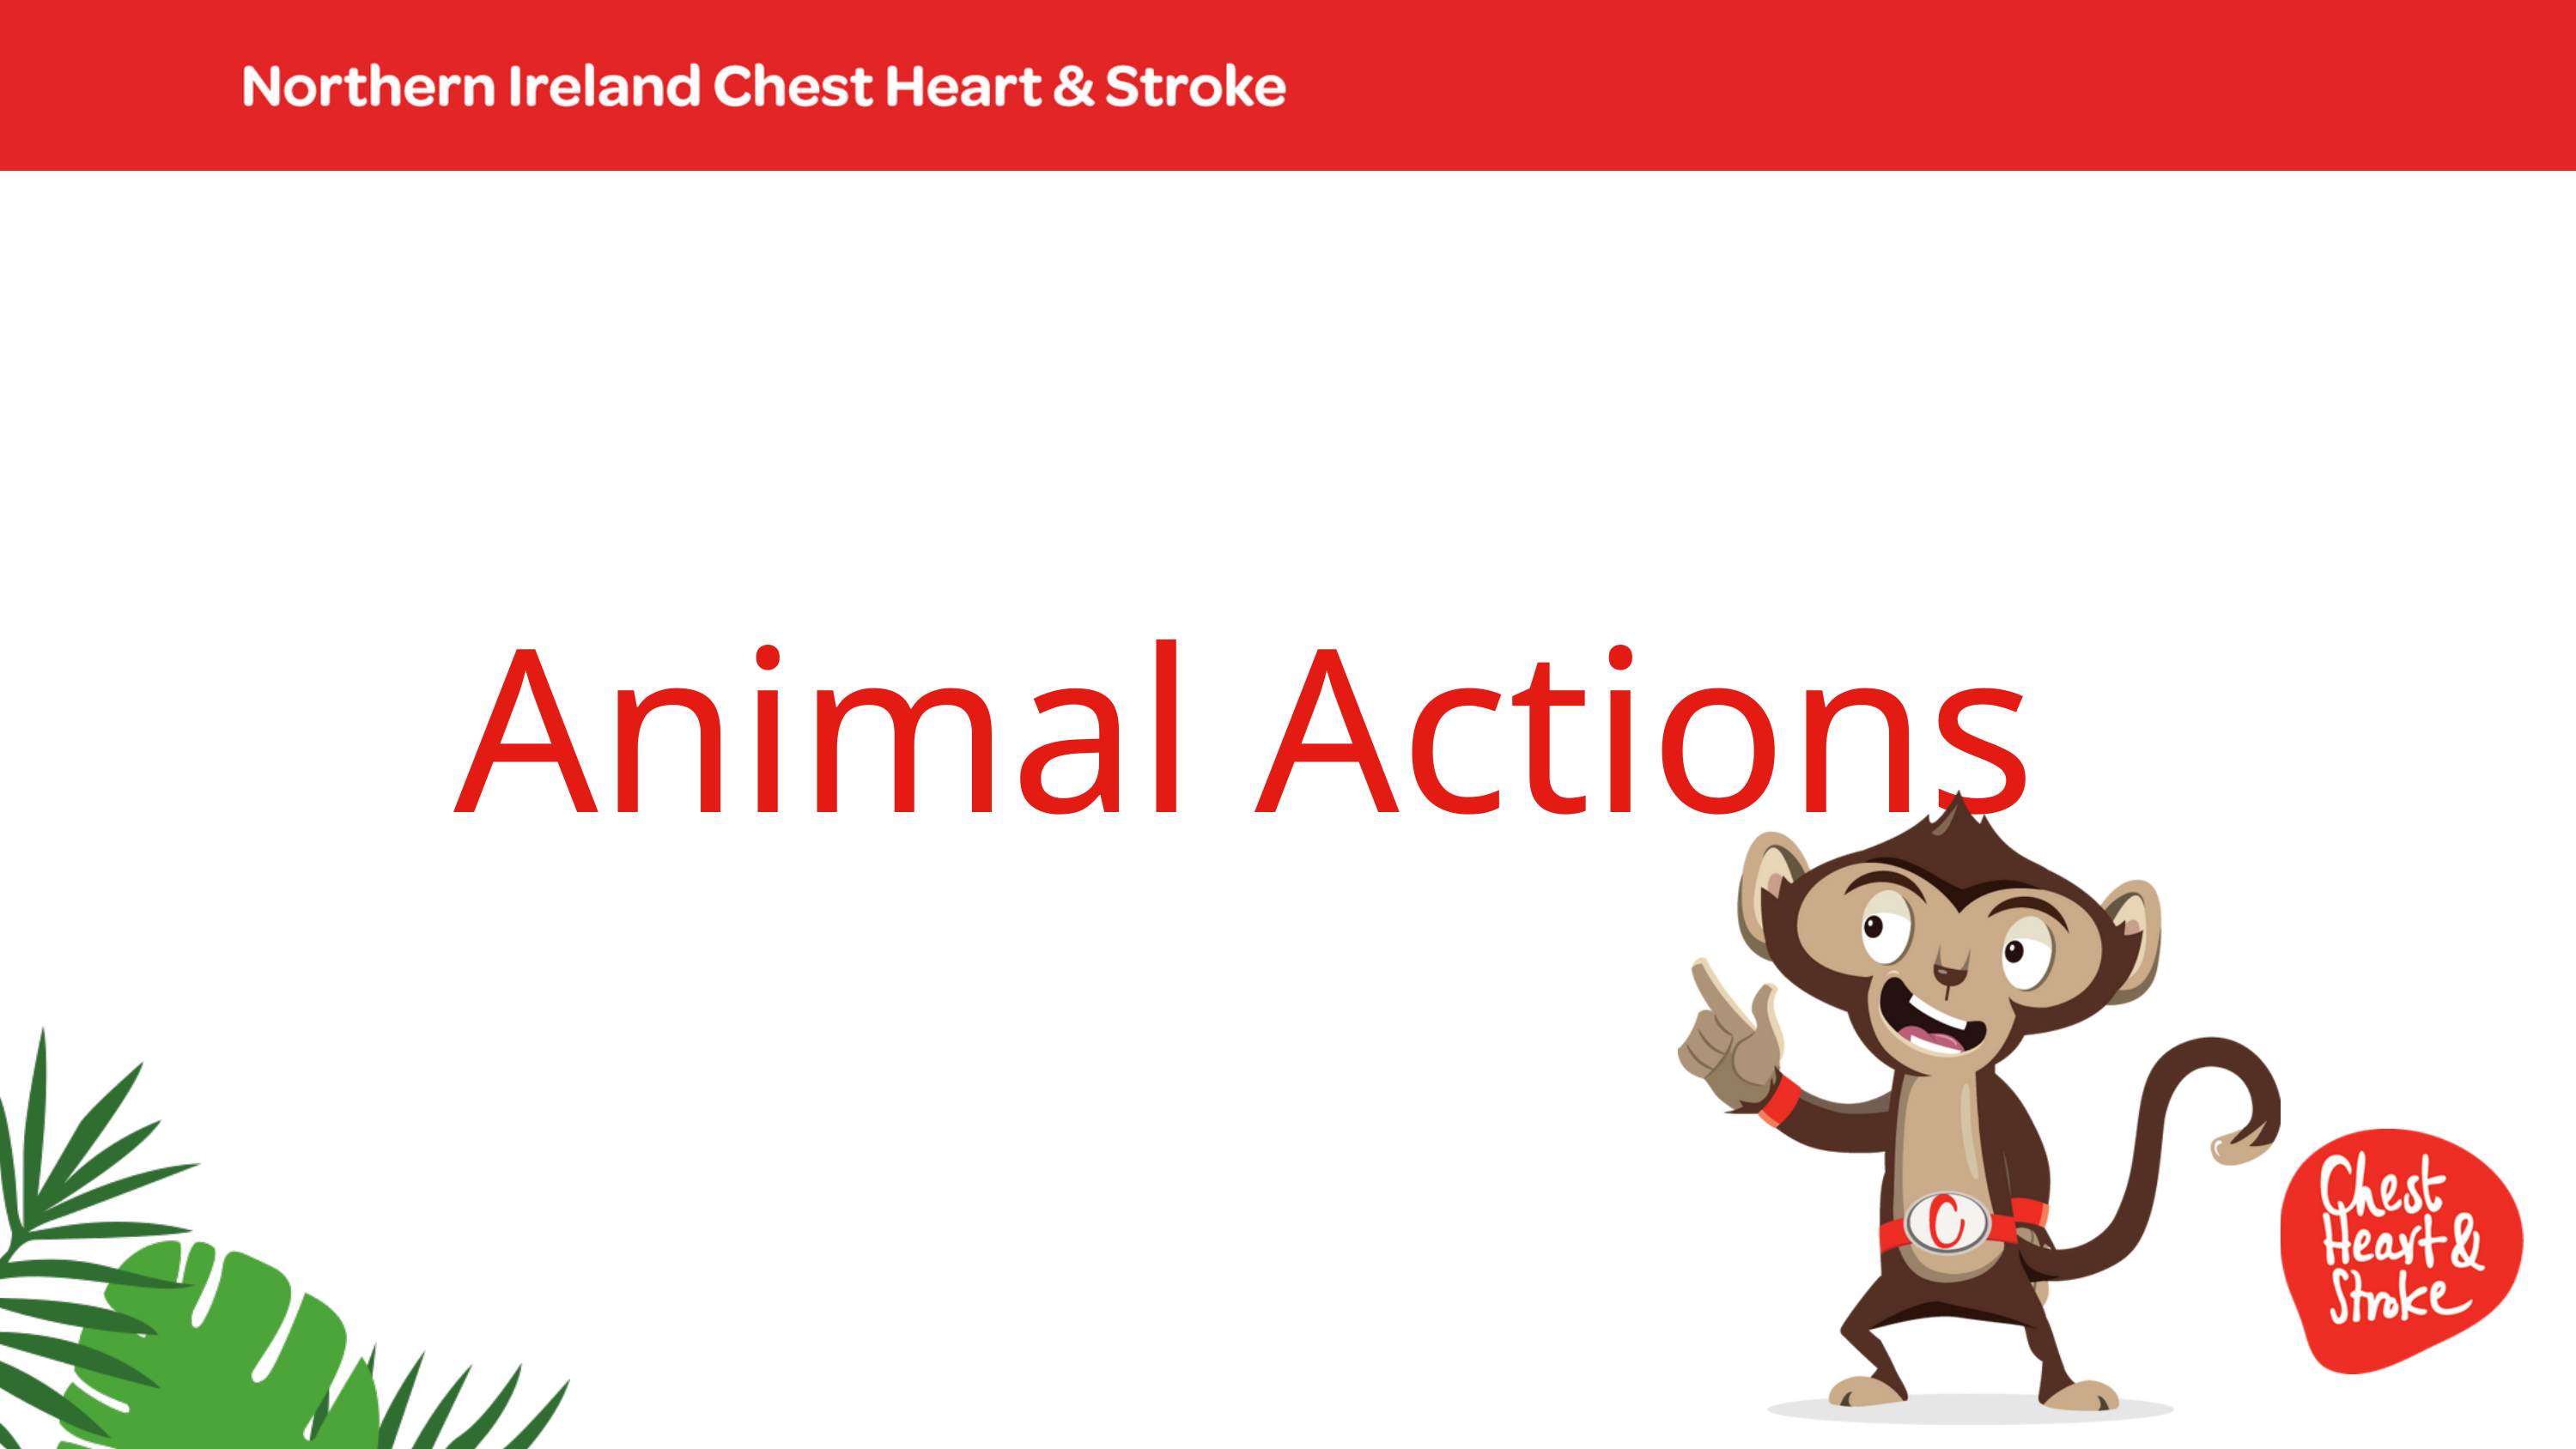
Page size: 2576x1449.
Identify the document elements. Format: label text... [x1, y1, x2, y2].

text_box [0, 0, 2576, 171]
text_box [0, 1026, 570, 1449]
text_box [1678, 790, 2281, 1425]
text_box Animal Actions [435, 539, 2056, 858]
text_box [2280, 1129, 2524, 1374]
